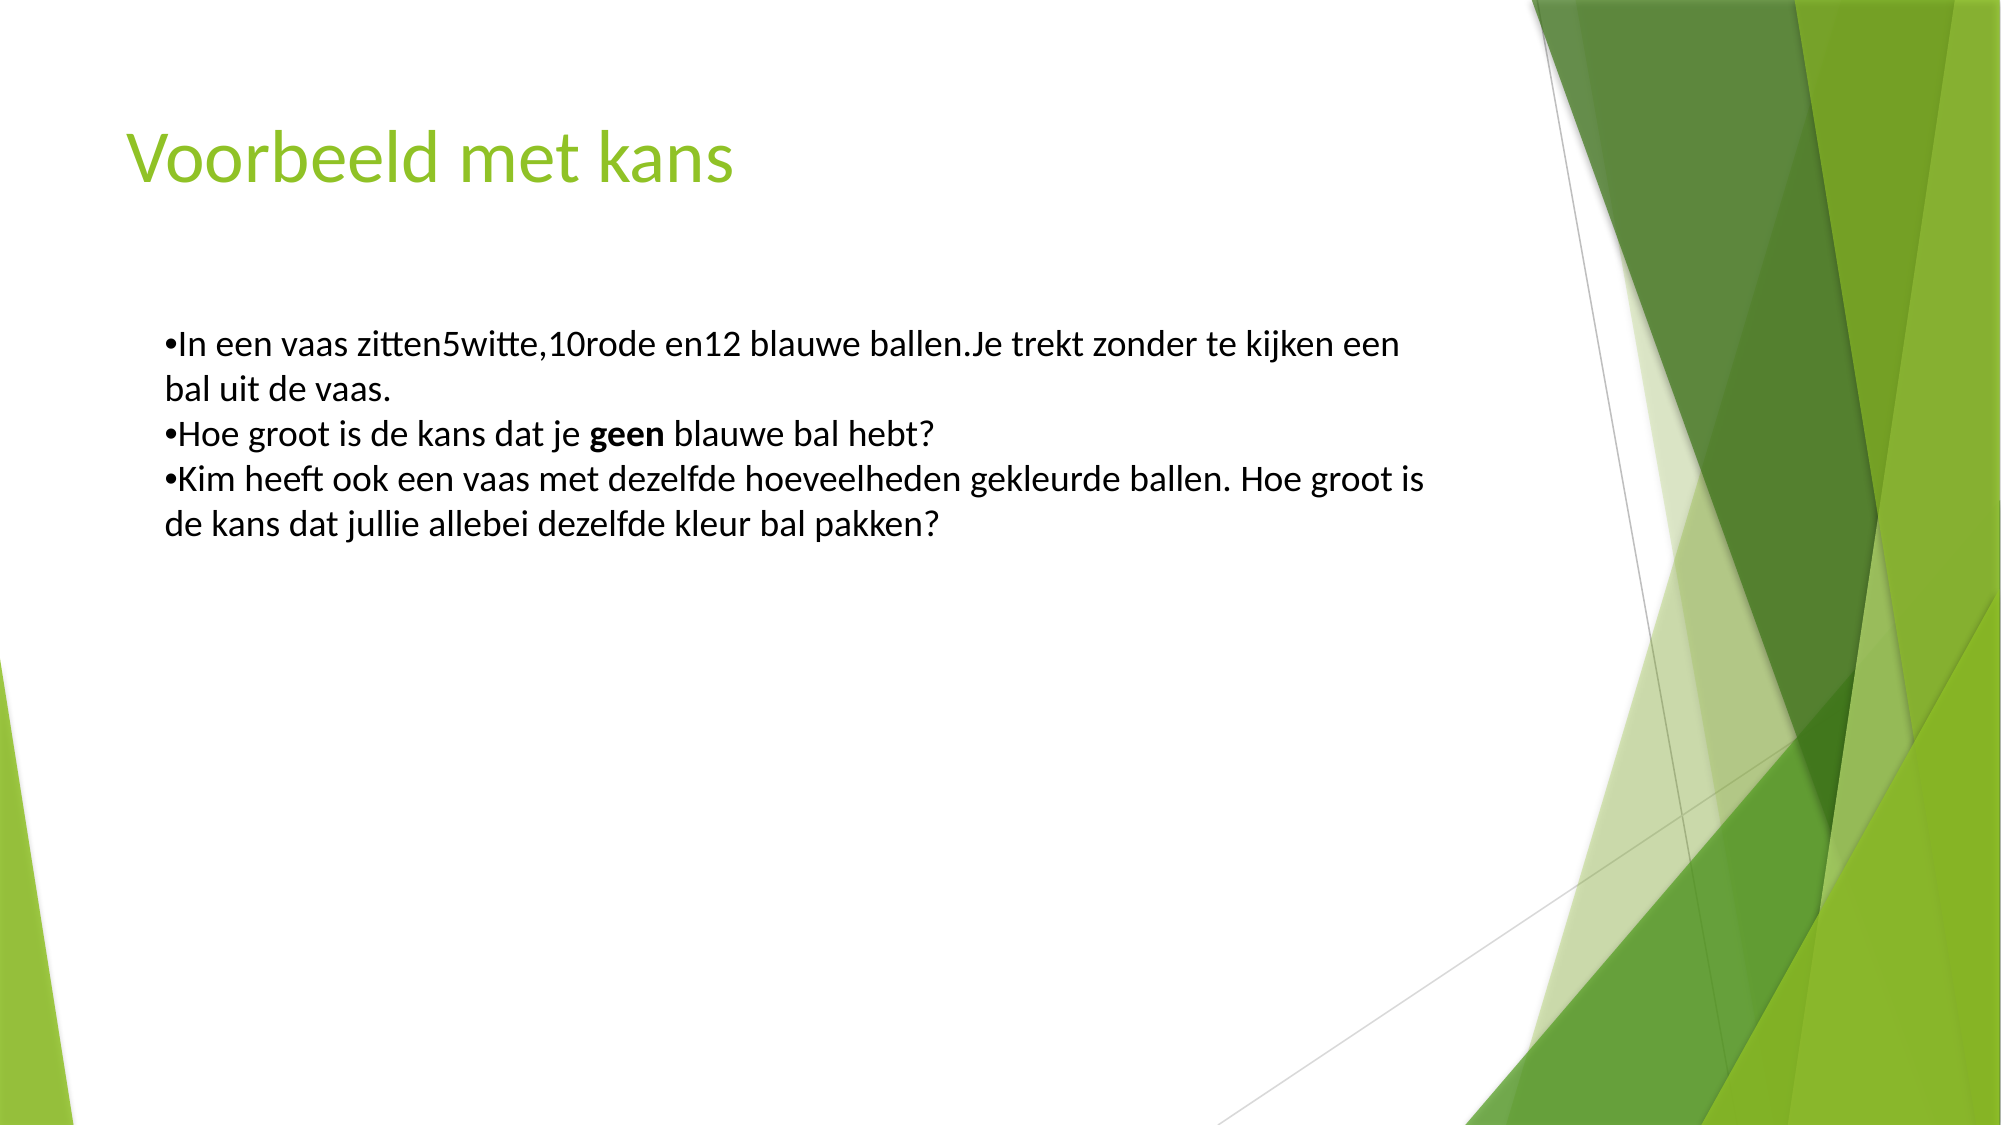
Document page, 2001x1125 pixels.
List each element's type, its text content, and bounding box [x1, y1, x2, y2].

text_box •In een vaas zitten5witte,10rode en12 blauwe ballen.Je trekt zonder te kijken een bal uit de vaas. •Hoe groot is de kans dat je geen blauwe bal hebt? •Kim heeft ook een vaas met dezelfde hoeveelheden gekleurde ballen. Hoe groot is de kans dat jullie allebei dezelfde kleur bal pakken? [149, 286, 1452, 552]
title Voorbeeld met kans [111, 99, 1522, 317]
